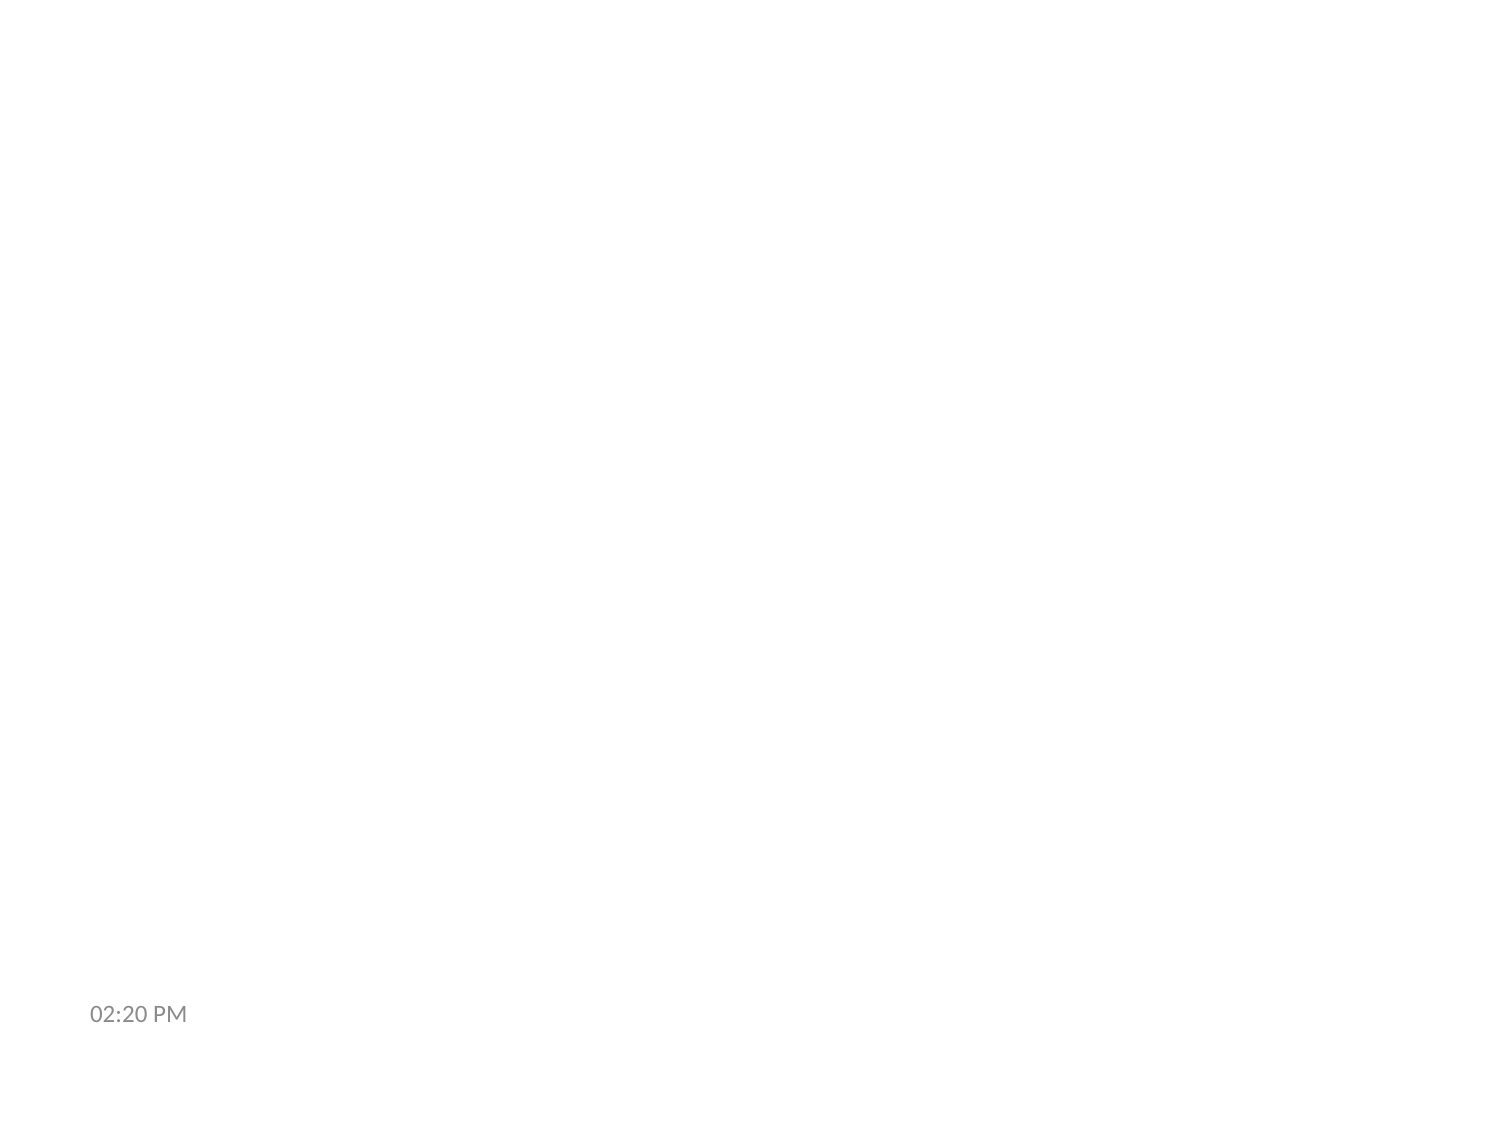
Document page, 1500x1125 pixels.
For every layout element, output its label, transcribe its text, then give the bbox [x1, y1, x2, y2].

text_box 3:35 PM [75, 982, 425, 1043]
